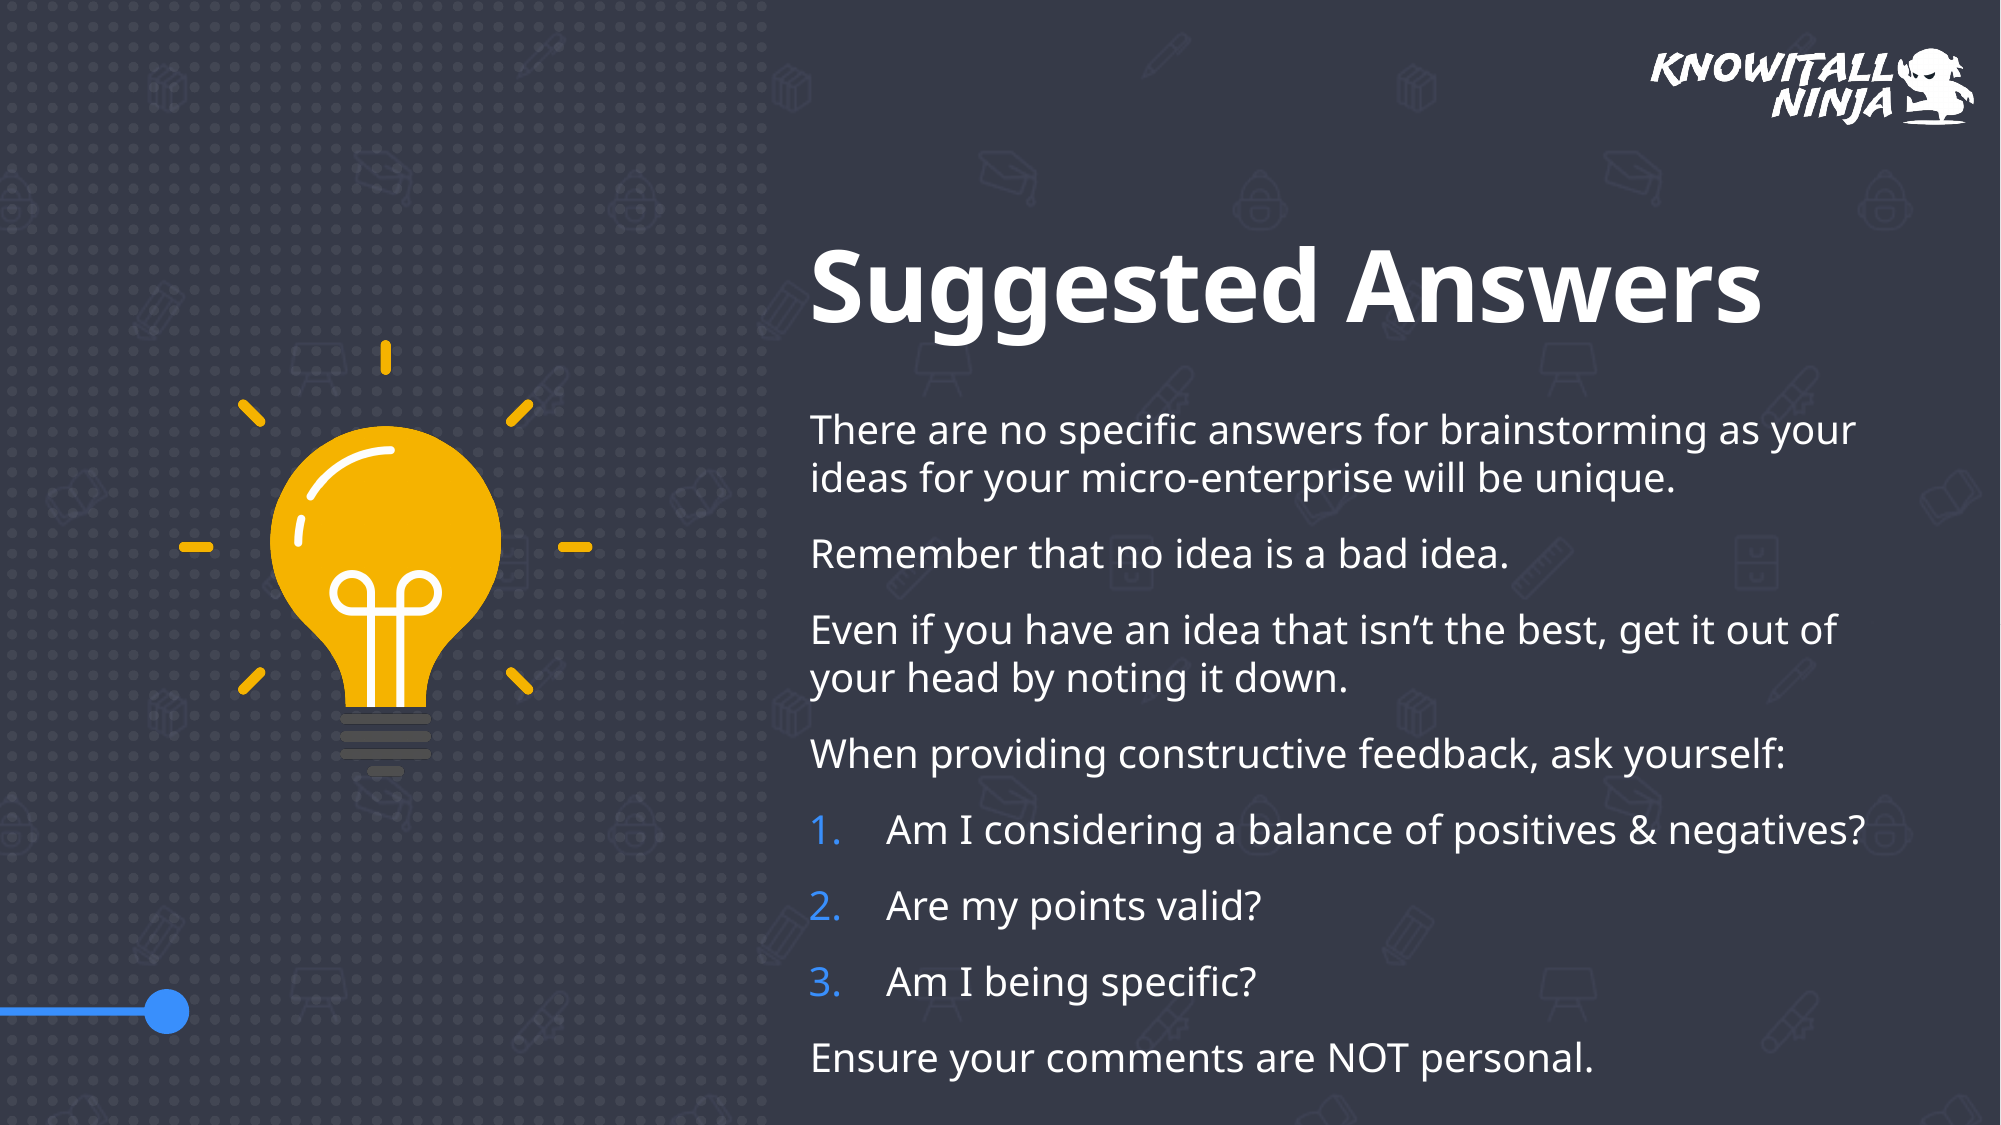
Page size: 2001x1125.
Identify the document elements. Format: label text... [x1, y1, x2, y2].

title Suggested Answers [794, 125, 1928, 351]
list There are no specific answers for brainstorming as your ideas for your micro-enterprise will be unique. Remember that no idea is a bad idea. Even if you have an idea that isn’t the best, get it out of your head by noting it down. When providing constructive feedback, ask yourself: Am I considering a balance of positives & negatives? Are my points valid? Am I being specific? Ensure your comments are NOT personal. [794, 397, 1928, 1090]
picture [0, 0, 2001, 1125]
